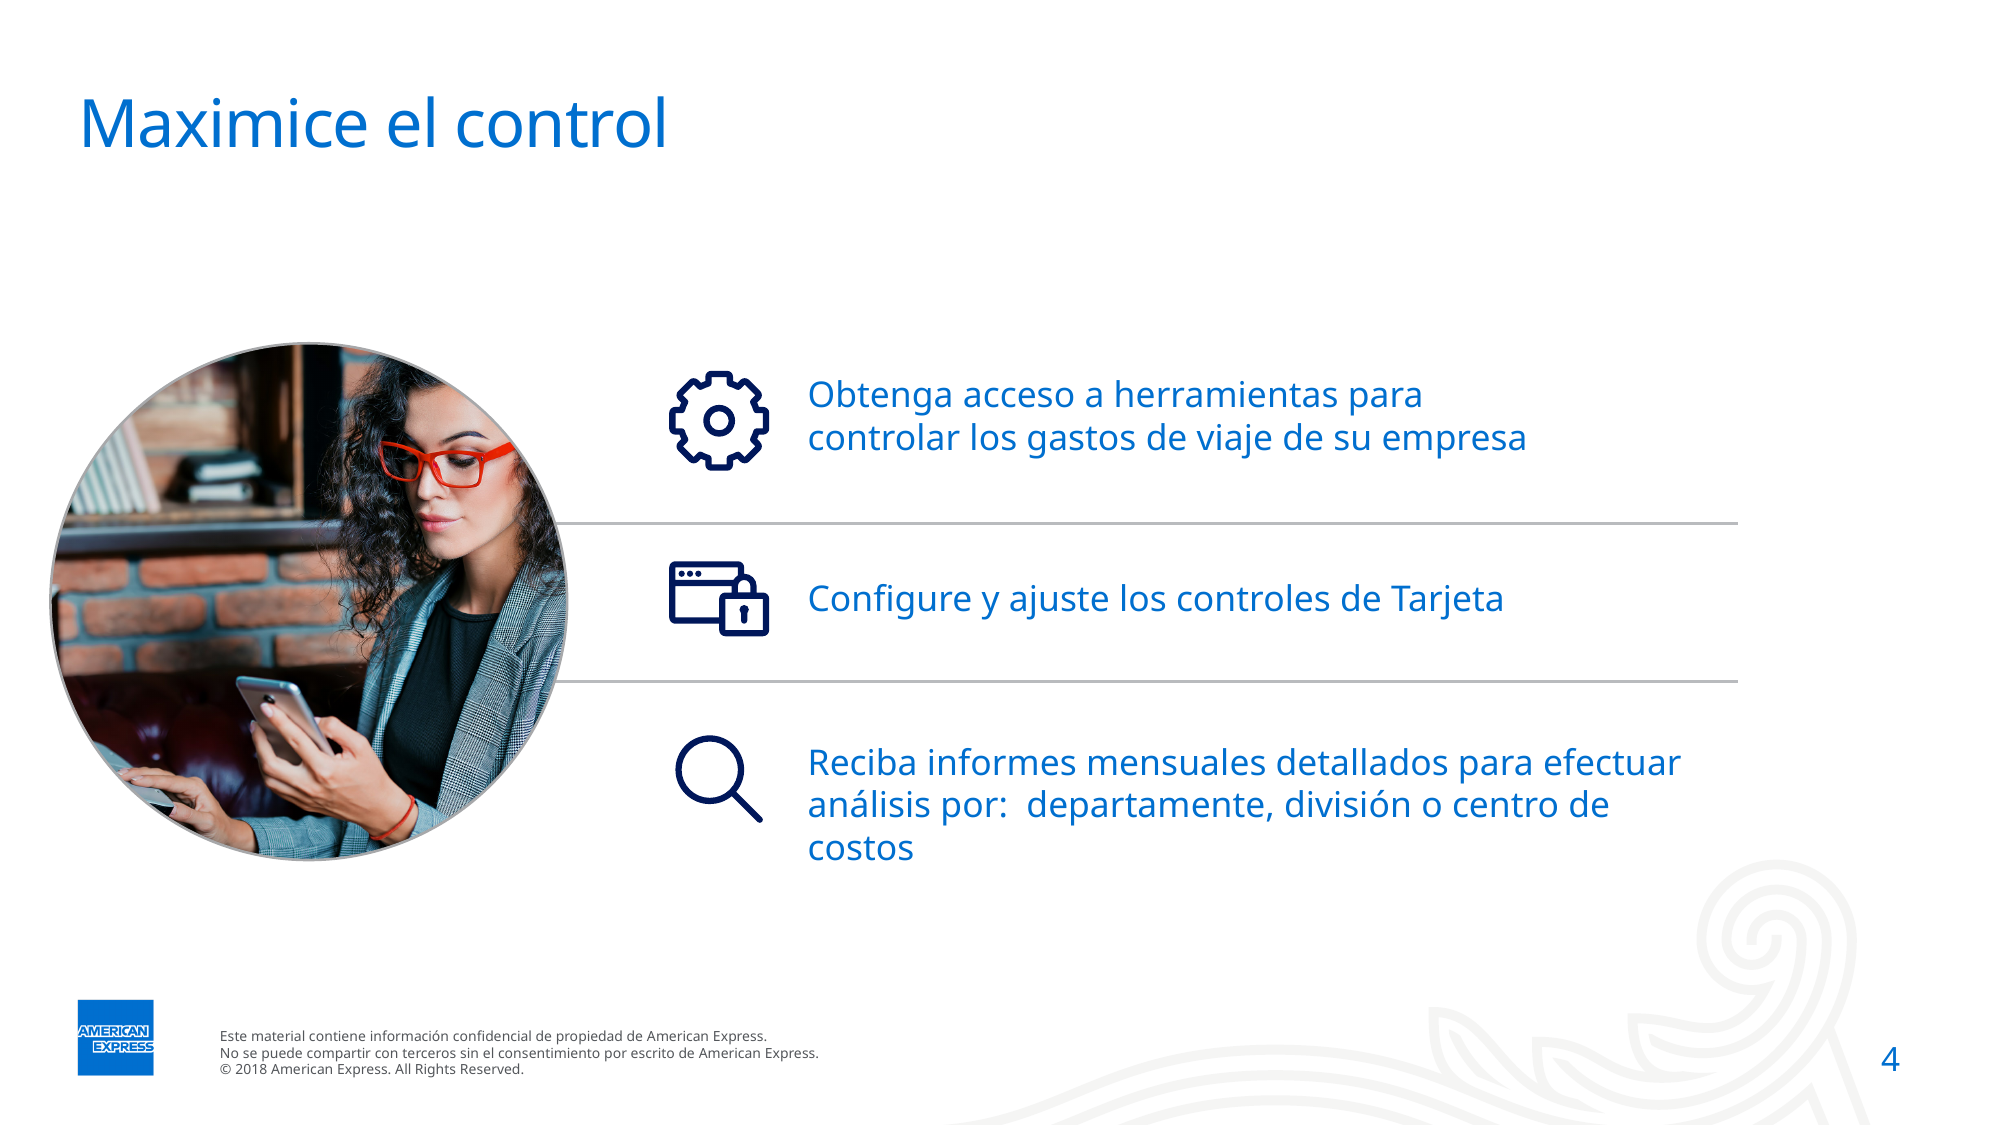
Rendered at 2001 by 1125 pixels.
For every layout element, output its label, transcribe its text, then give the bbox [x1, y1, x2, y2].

title Maximice el control [78, 90, 1879, 210]
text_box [669, 561, 1594, 637]
picture [50, 343, 568, 860]
picture [65, 987, 166, 1088]
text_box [568, 523, 1737, 682]
slide_number 4 [1800, 1033, 1900, 1084]
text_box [669, 370, 1575, 471]
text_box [675, 735, 1737, 834]
